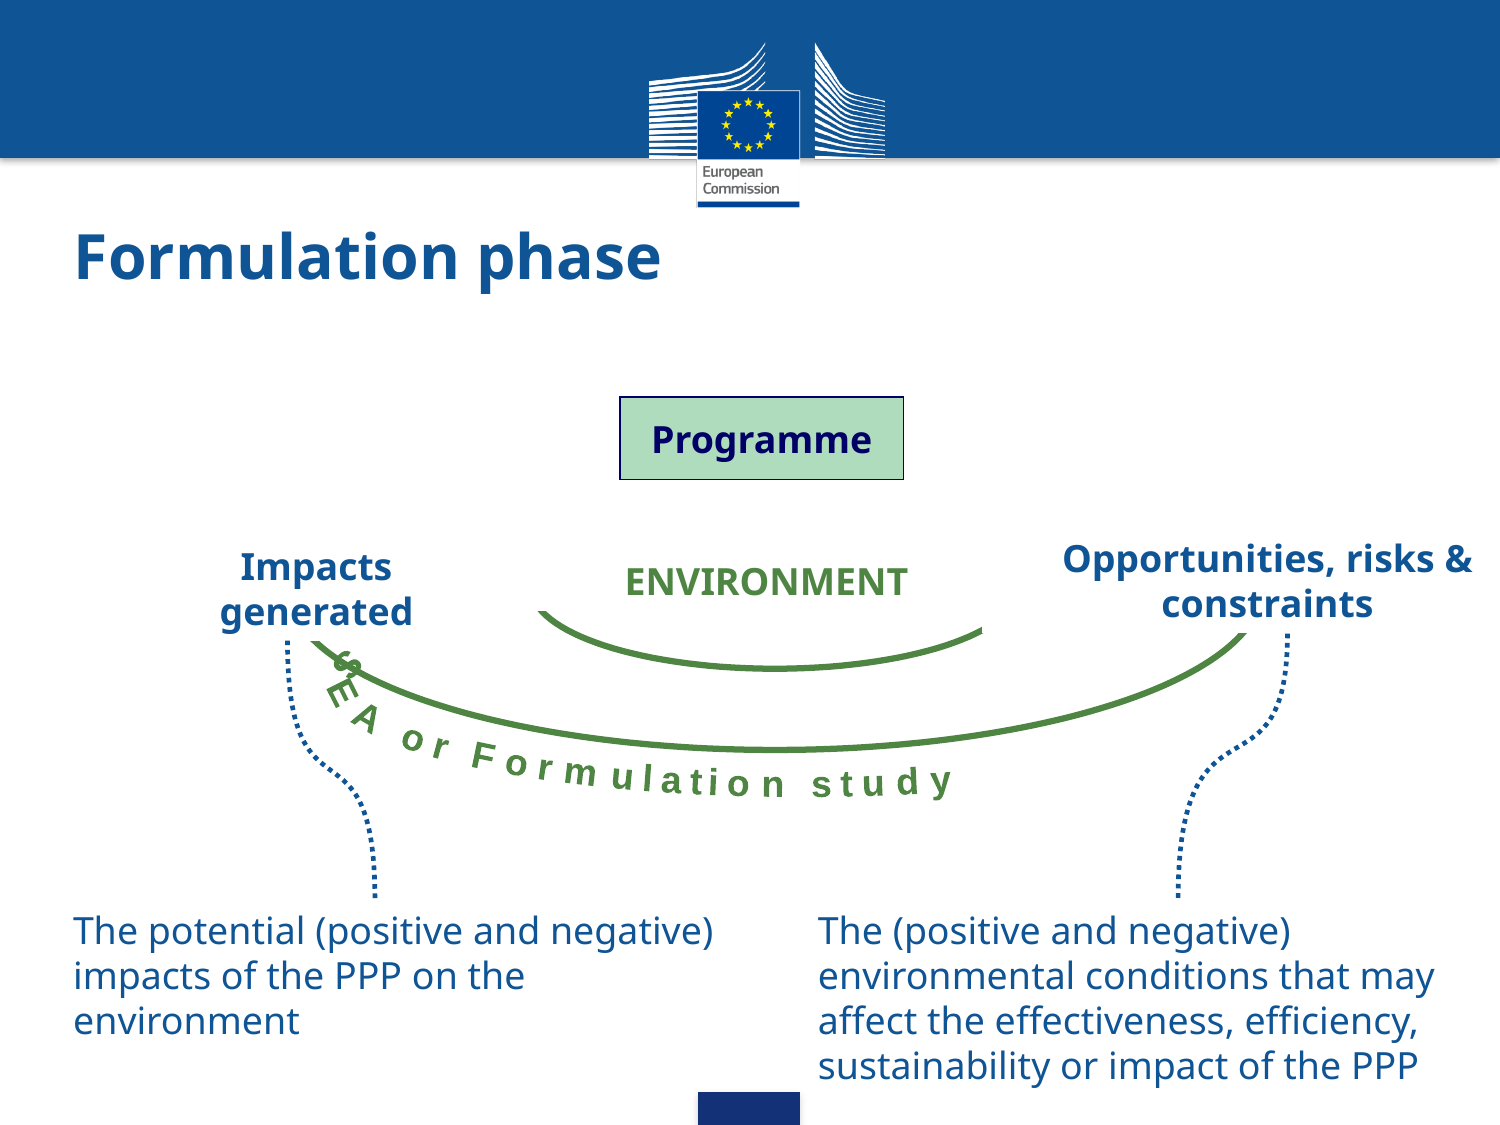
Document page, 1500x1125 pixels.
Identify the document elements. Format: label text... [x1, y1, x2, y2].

text_box ENVIRONMENT [512, 550, 963, 610]
title Formulation phase [0, 153, 1350, 356]
text_box Impacts generated [131, 535, 444, 641]
text_box Programme [620, 396, 904, 480]
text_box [201, 726, 461, 815]
text_box Opportunities, risks & constraints [982, 527, 1495, 633]
text_box The potential (positive and negative) impacts of the PPP on the environment [0, 899, 750, 1050]
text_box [287, 640, 438, 725]
text_box The (positive and negative) environmental conditions that may affect the effectiveness, efficiency, sustainability or impact of the PPP [803, 899, 1500, 1095]
picture [649, 42, 885, 153]
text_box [1099, 711, 1367, 822]
